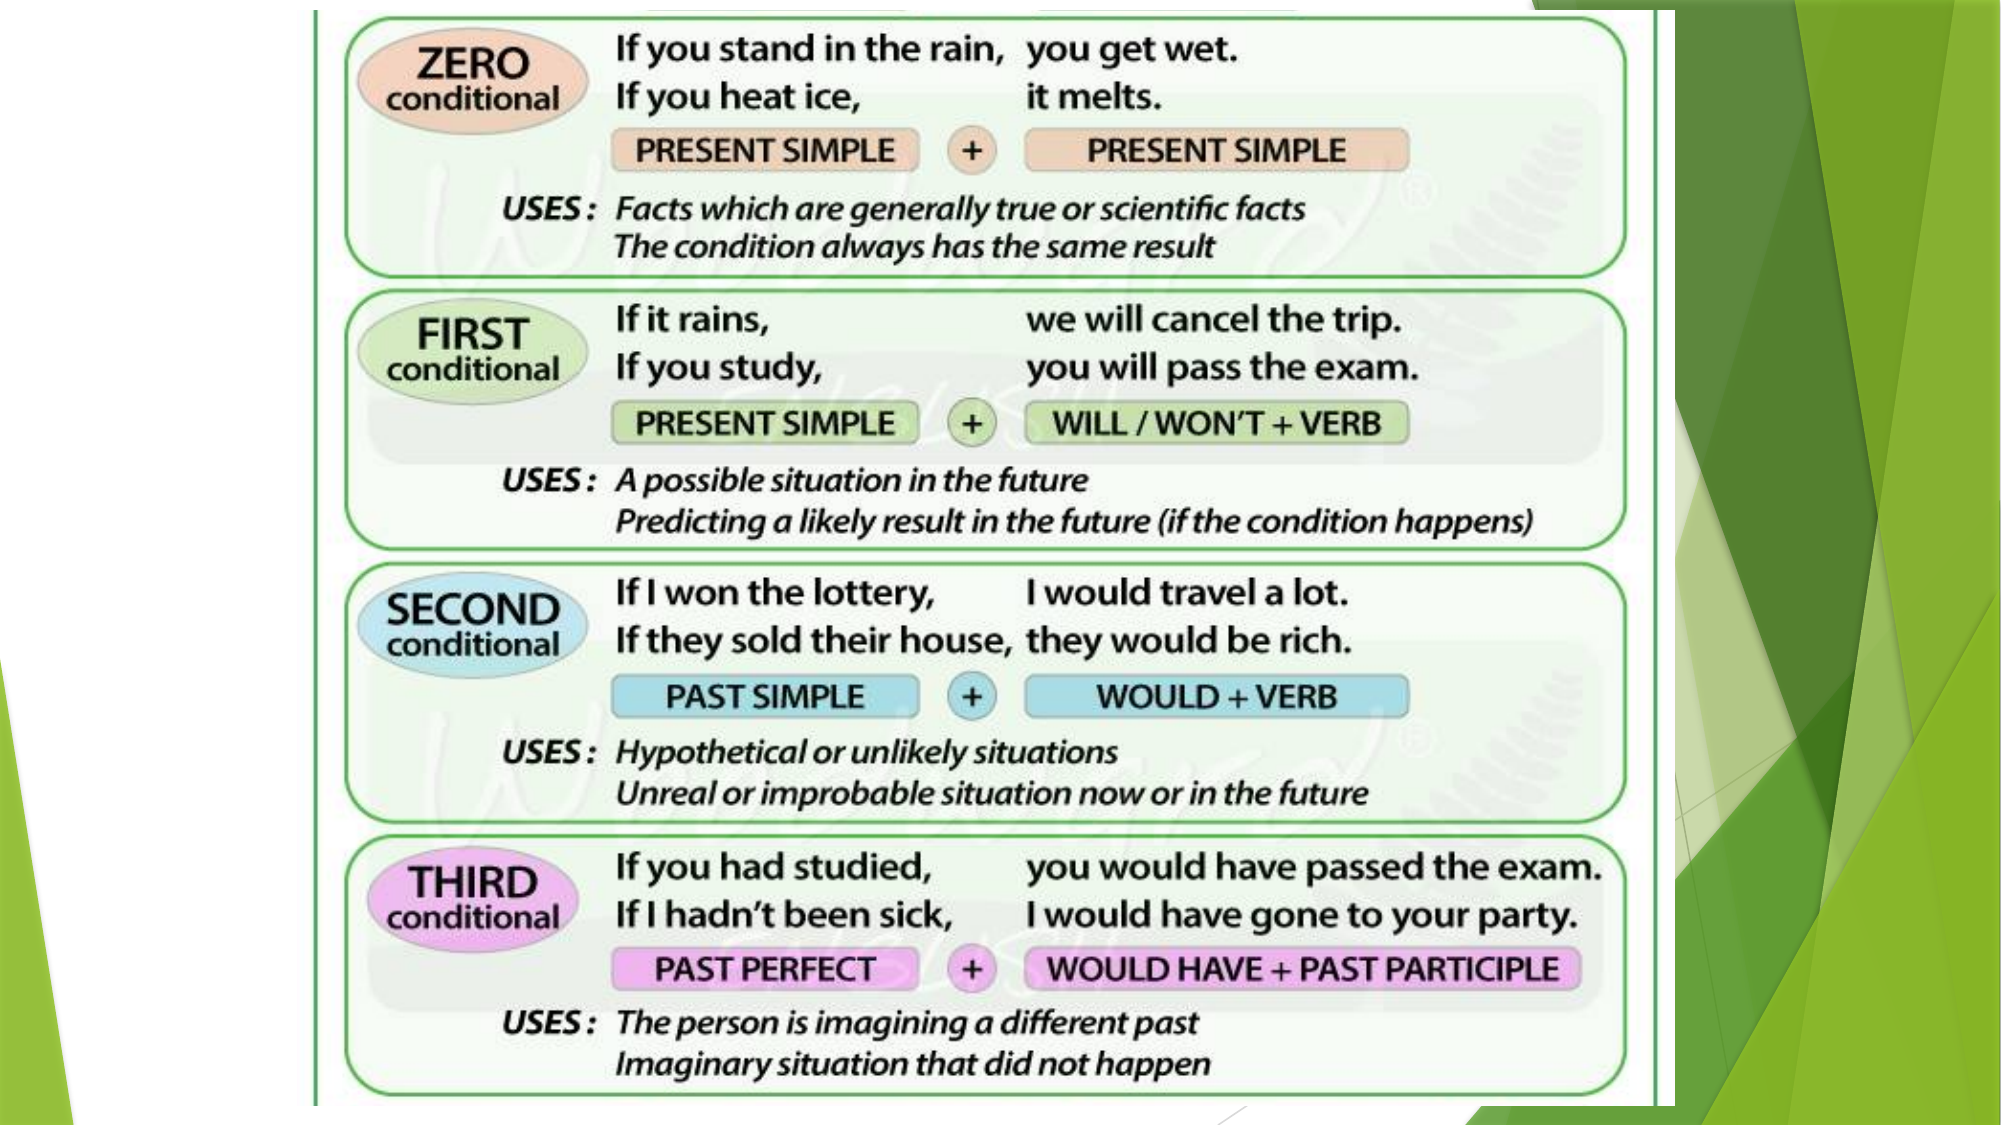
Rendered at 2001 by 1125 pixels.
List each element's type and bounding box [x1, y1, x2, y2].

picture [296, 9, 1676, 1106]
